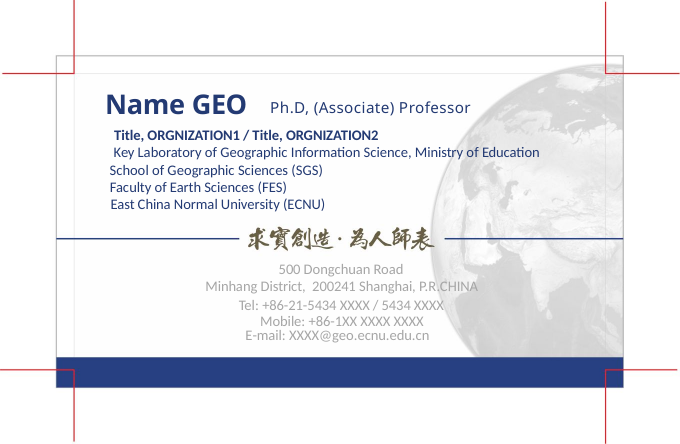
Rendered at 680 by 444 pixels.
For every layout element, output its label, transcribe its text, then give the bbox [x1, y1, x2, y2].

text_box East China Normal University (ECNU) [110, 195, 326, 213]
text_box Minhang District, 200241 Shanghai, P.R.CHINA [205, 277, 479, 295]
picture [0, 0, 680, 444]
text_box Tel: +86-21-5434 XXXX / 5434 XXXX [238, 295, 445, 314]
text_box Title, ORGNIZATION1 / Title, ORGNIZATION2 [114, 125, 382, 143]
text_box Ph.D, (Associate) Professor [270, 97, 471, 117]
text_box School of Geographic Sciences (SGS) [109, 161, 324, 179]
text_box Name GEO [105, 87, 248, 120]
text_box E-mail: XXXX@geo.ecnu.edu.cn [245, 326, 430, 344]
text_box Mobile: +86-1XX XXXX XXXX [259, 311, 424, 326]
text_box Faculty of Earth Sciences (FES) [109, 178, 288, 196]
text_box Key Laboratory of Geographic Information Science, Ministry of Education [113, 143, 541, 161]
text_box 500 Dongchuan Road [278, 260, 404, 277]
